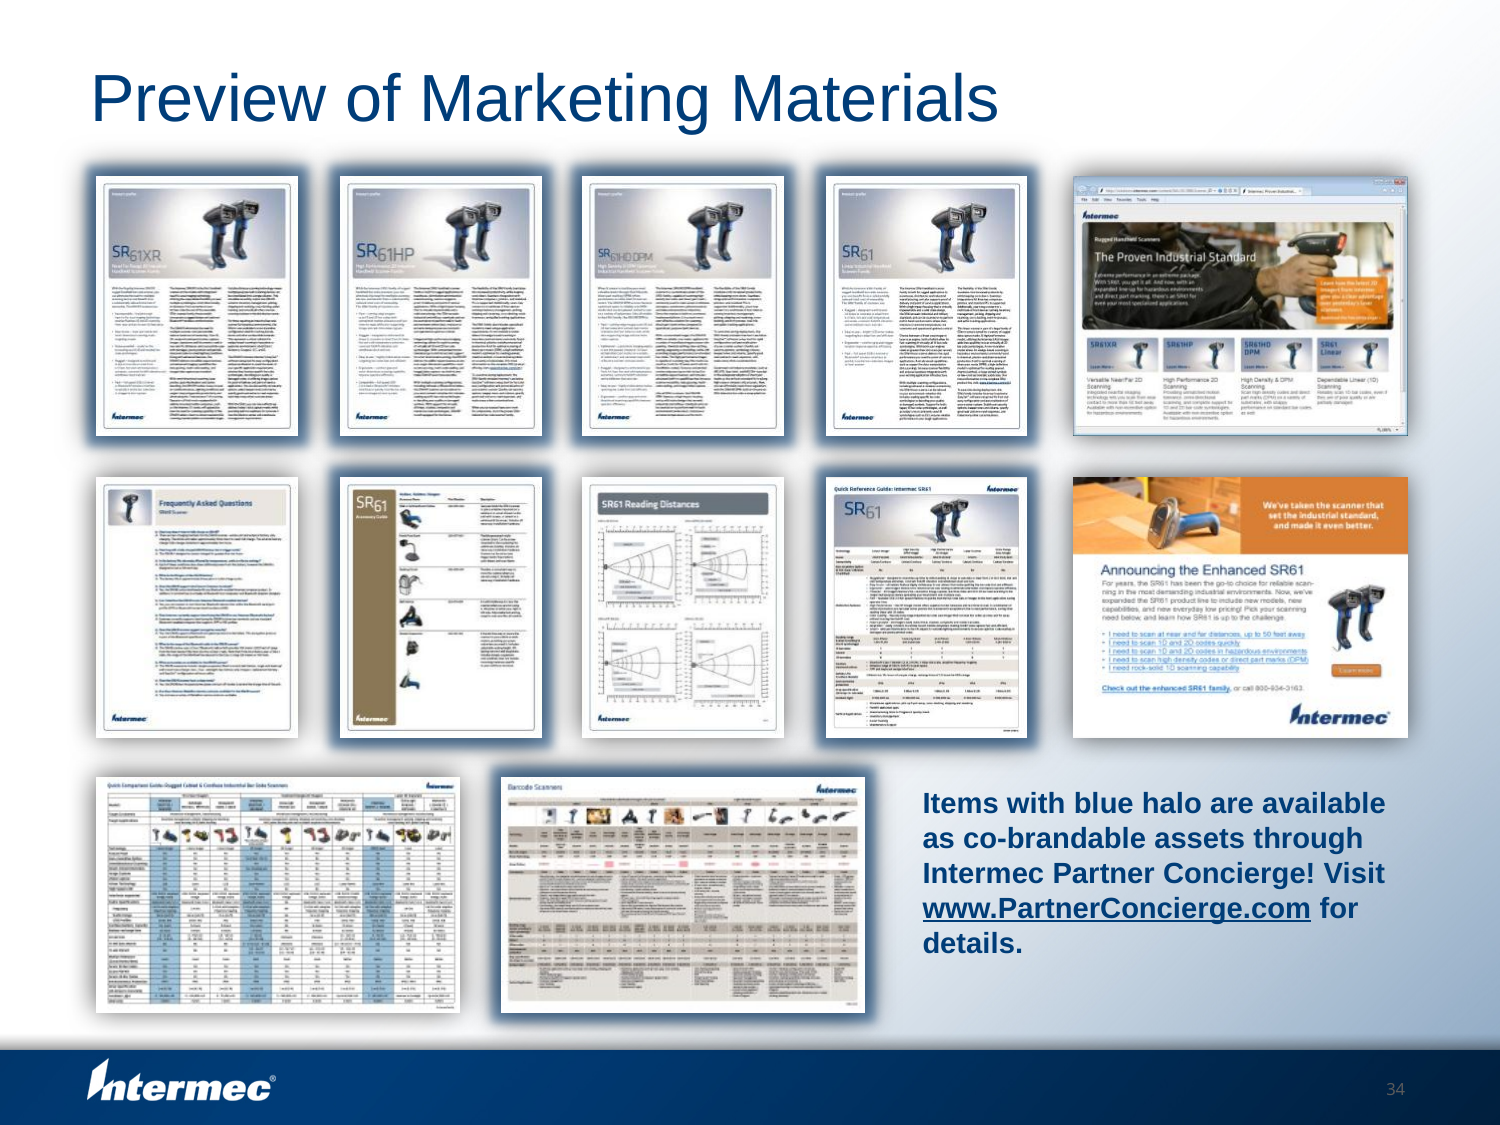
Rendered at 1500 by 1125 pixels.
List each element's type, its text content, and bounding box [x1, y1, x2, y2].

title Preview of Marketing Materials [75, 45, 1425, 145]
picture [0, 0, 1500, 1125]
text_box Items with blue halo are available as co-brandable assets through Intermec Partner Concierge! Visit www.PartnerConcierge.com for details. [907, 777, 1424, 967]
